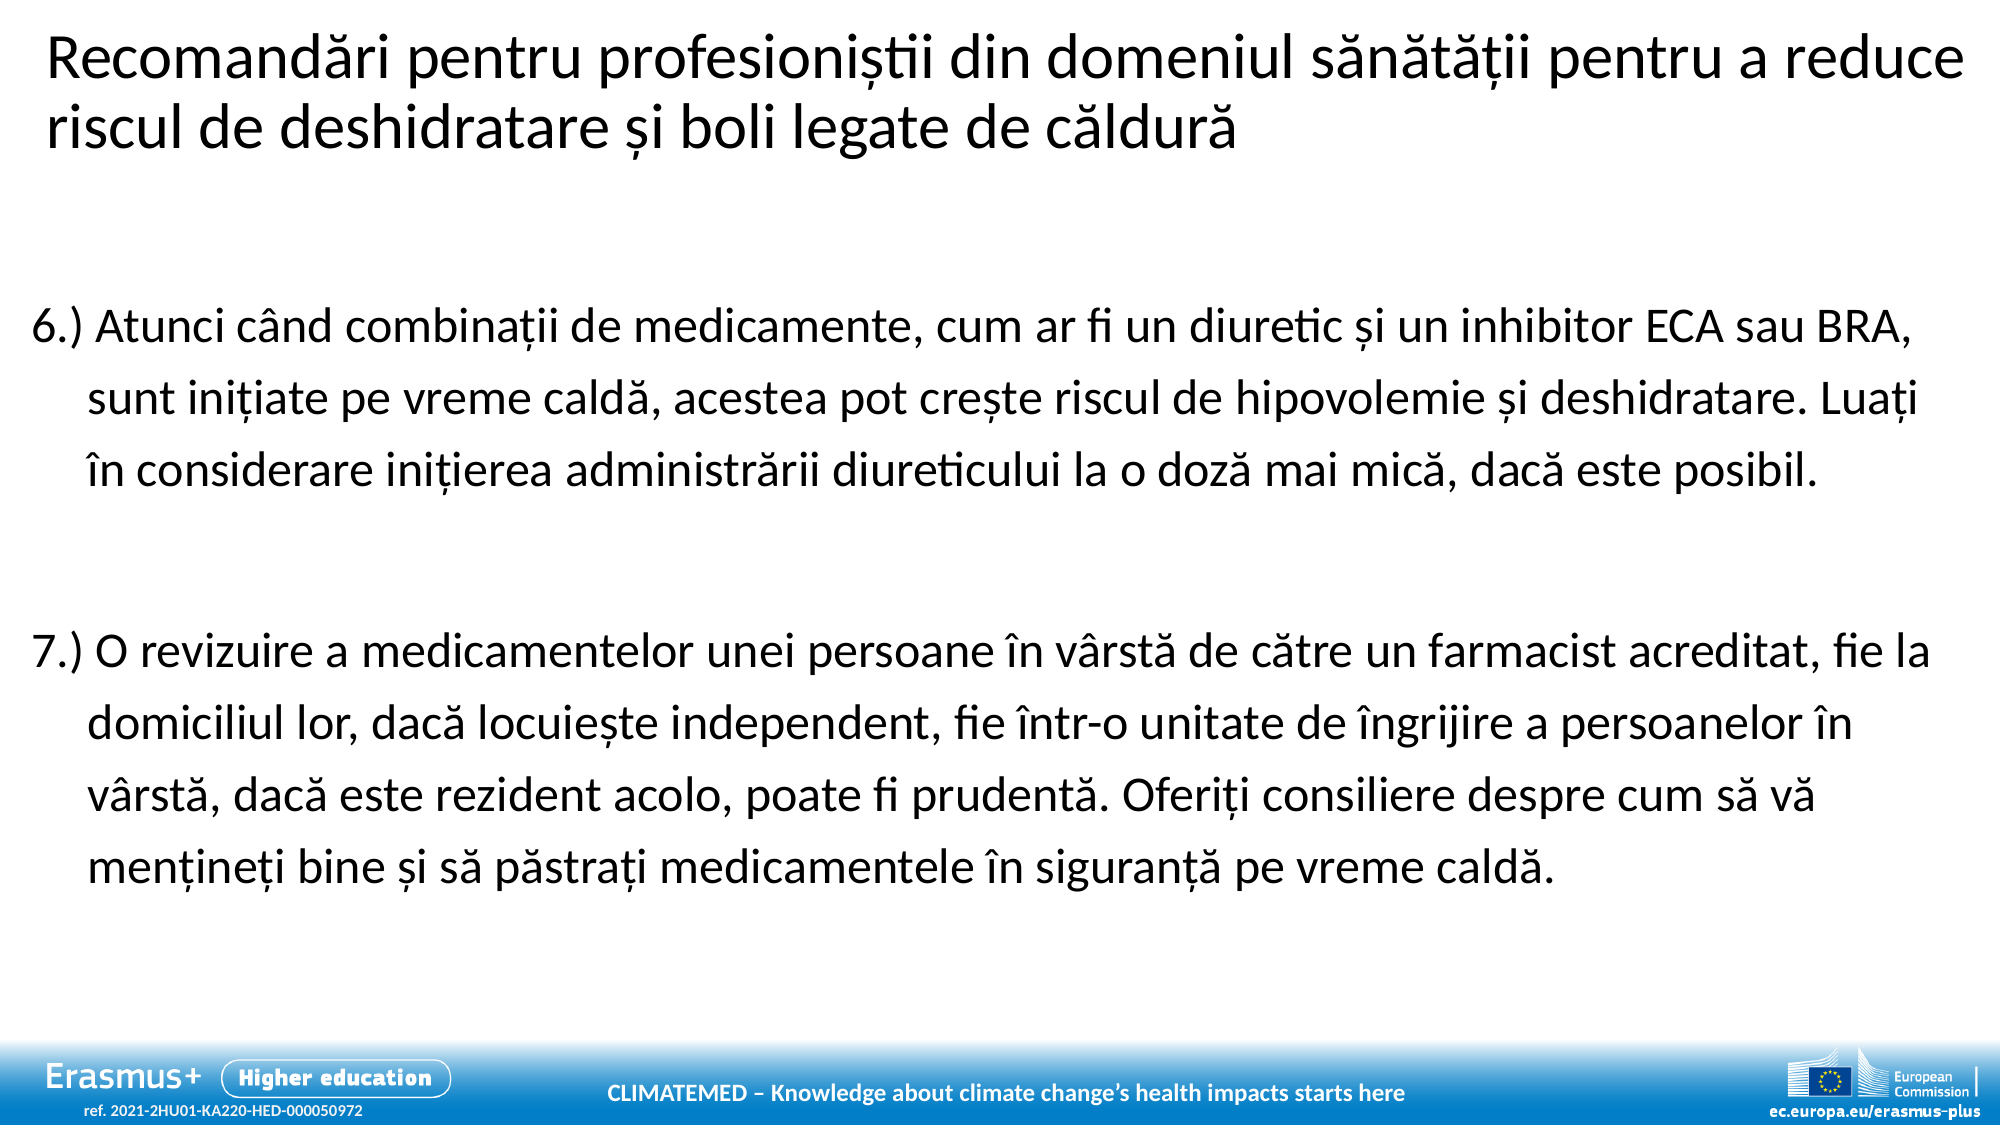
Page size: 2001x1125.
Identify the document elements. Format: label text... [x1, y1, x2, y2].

picture [0, 899, 2000, 1125]
list 6.) Atunci când combinații de medicamente, cum ar fi un diuretic și un inhibitor ECA sau BRA, sunt inițiate pe vreme caldă, acestea pot crește riscul de hipovolemie și deshidratare. Luați în considerare inițierea administrării diureticului la o doză mai mică, dacă este posibil. 7.) O revizuire a medicamentelor unei persoane în vârstă de către un farmacist acreditat, fie la domiciliul lor, dacă locuiește independent, fie într-o unitate de îngrijire a persoanelor în vârstă, dacă este rezident acolo, poate fi prudentă. Oferiți consiliere despre cum să vă mențineți bine și să păstrați medicamentele în siguranță pe vreme caldă. [16, 273, 1969, 1114]
title Recomandări pentru profesioniștii din domeniul sănătății pentru a reduce riscul de deshidratare și boli legate de căldură [31, 15, 1983, 170]
